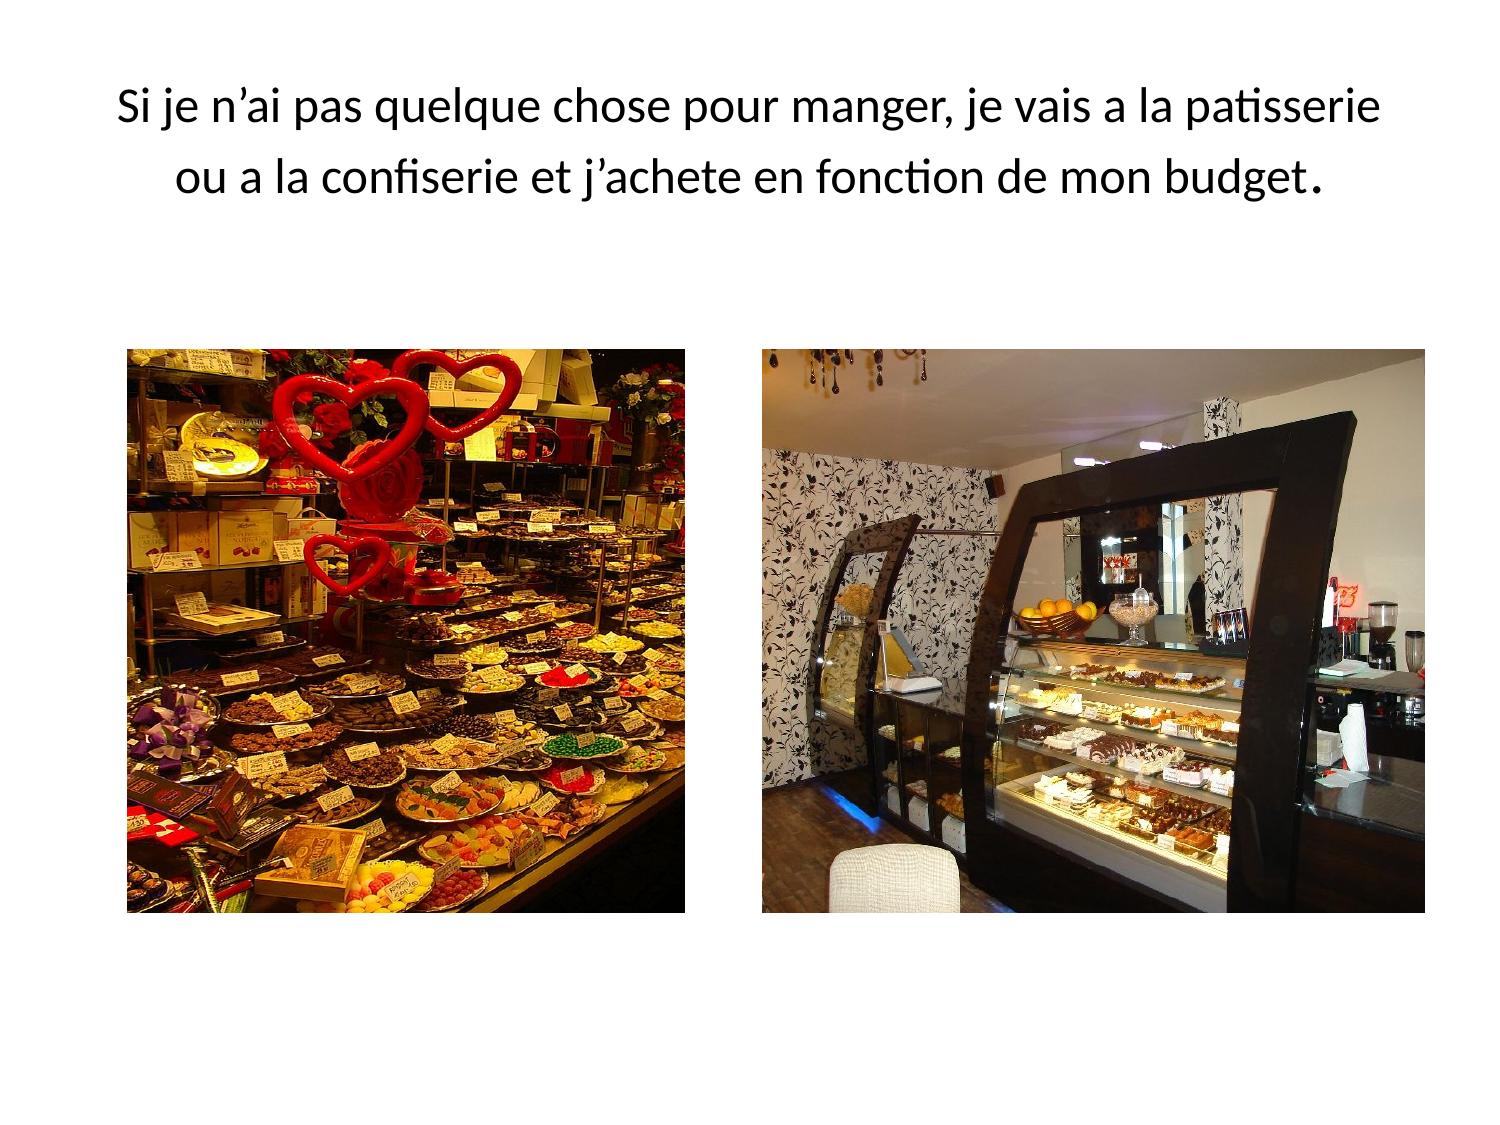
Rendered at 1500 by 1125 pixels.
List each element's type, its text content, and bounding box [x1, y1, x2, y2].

title Si je n’ai pas quelque chose pour manger, je vais a la patisserie ou a la confiserie et j’achete en fonction de mon budget. [75, 45, 1425, 233]
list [762, 349, 1426, 913]
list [127, 349, 685, 913]
